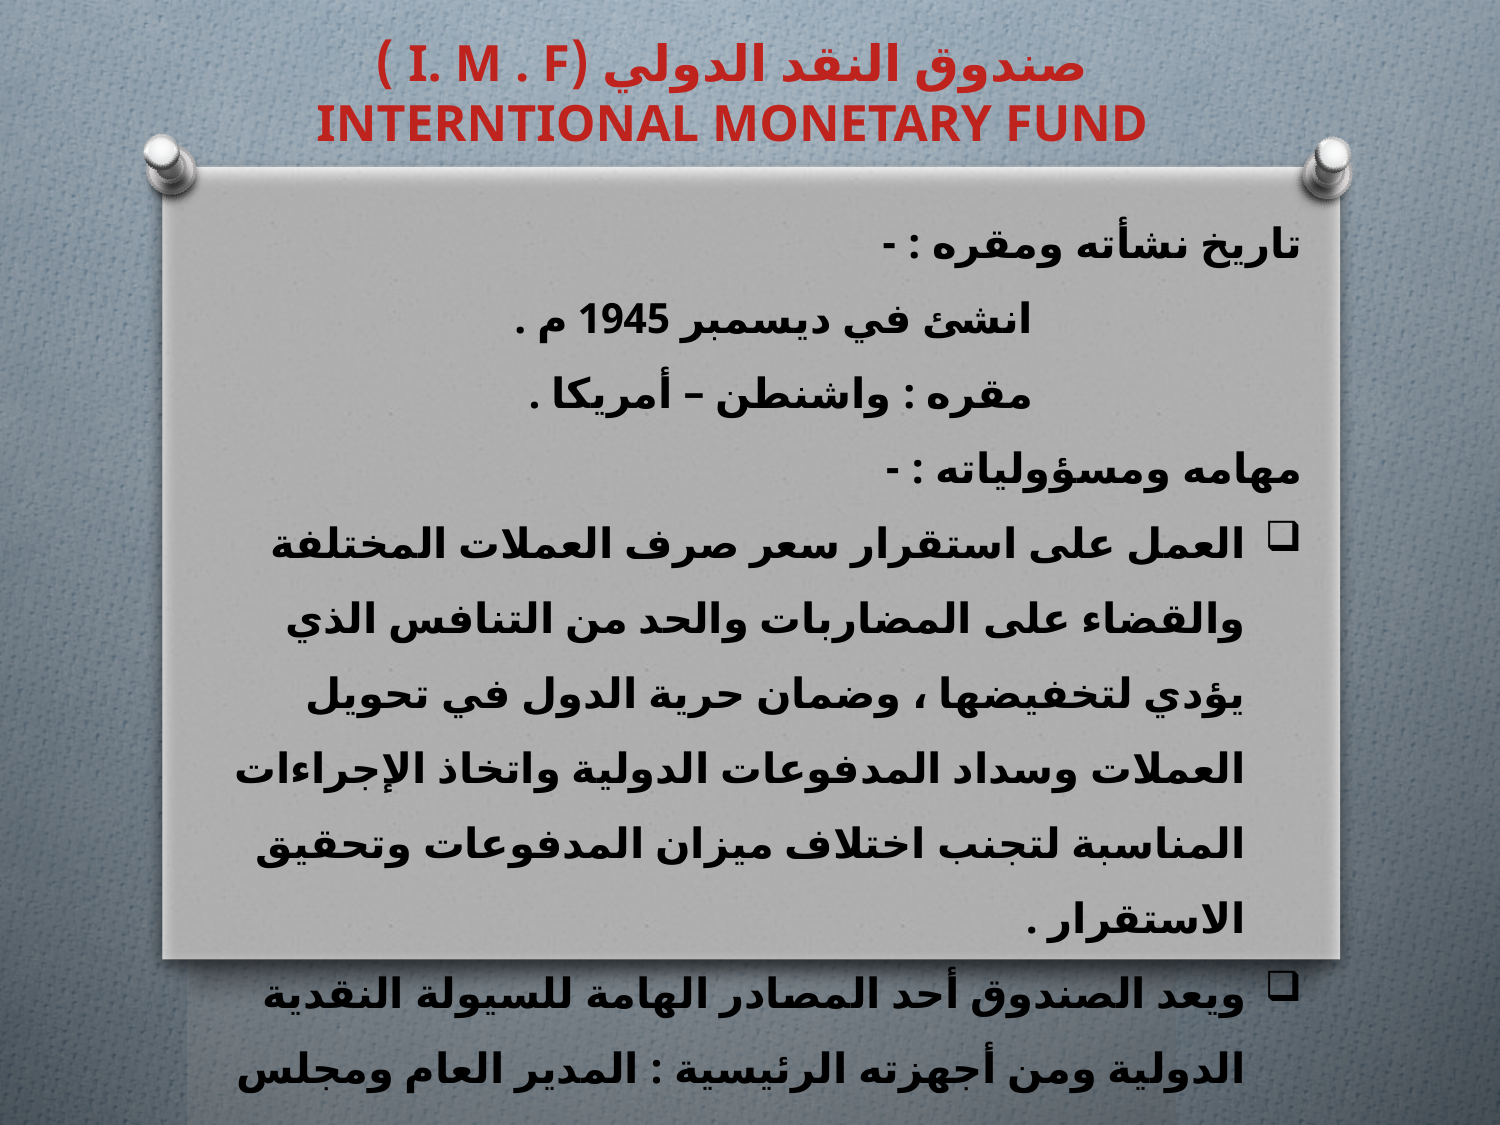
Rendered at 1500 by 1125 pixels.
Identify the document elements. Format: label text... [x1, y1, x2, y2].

text_box صندوق النقد الدولي (I. M . F ) INTERNTIONAL MONETARY FUND [88, 24, 1376, 160]
picture [112, 160, 226, 217]
picture [1280, 150, 1396, 228]
text_box تاريخ نشأته ومقره : - انشئ في ديسمبر 1945 م . مقره : واشنطن – أمريكا . مهامه ومسؤولياته : - العمل على استقرار سعر صرف العملات المختلفة والقضاء على المضاربات والحد من التنافس الذي يؤدي لتخفيضها ، وضمان حرية الدول في تحويل العملات وسداد المدفوعات الدولية واتخاذ الإجراءات المناسبة لتجنب اختلاف ميزان المدفوعات وتحقيق الاستقرار . ويعد الصندوق أحد المصادر الهامة للسيولة النقدية الدولية ومن أجهزته الرئيسية : المدير العام ومجلس المديرين والمديرين التنفيذيين . [182, 184, 1317, 1125]
